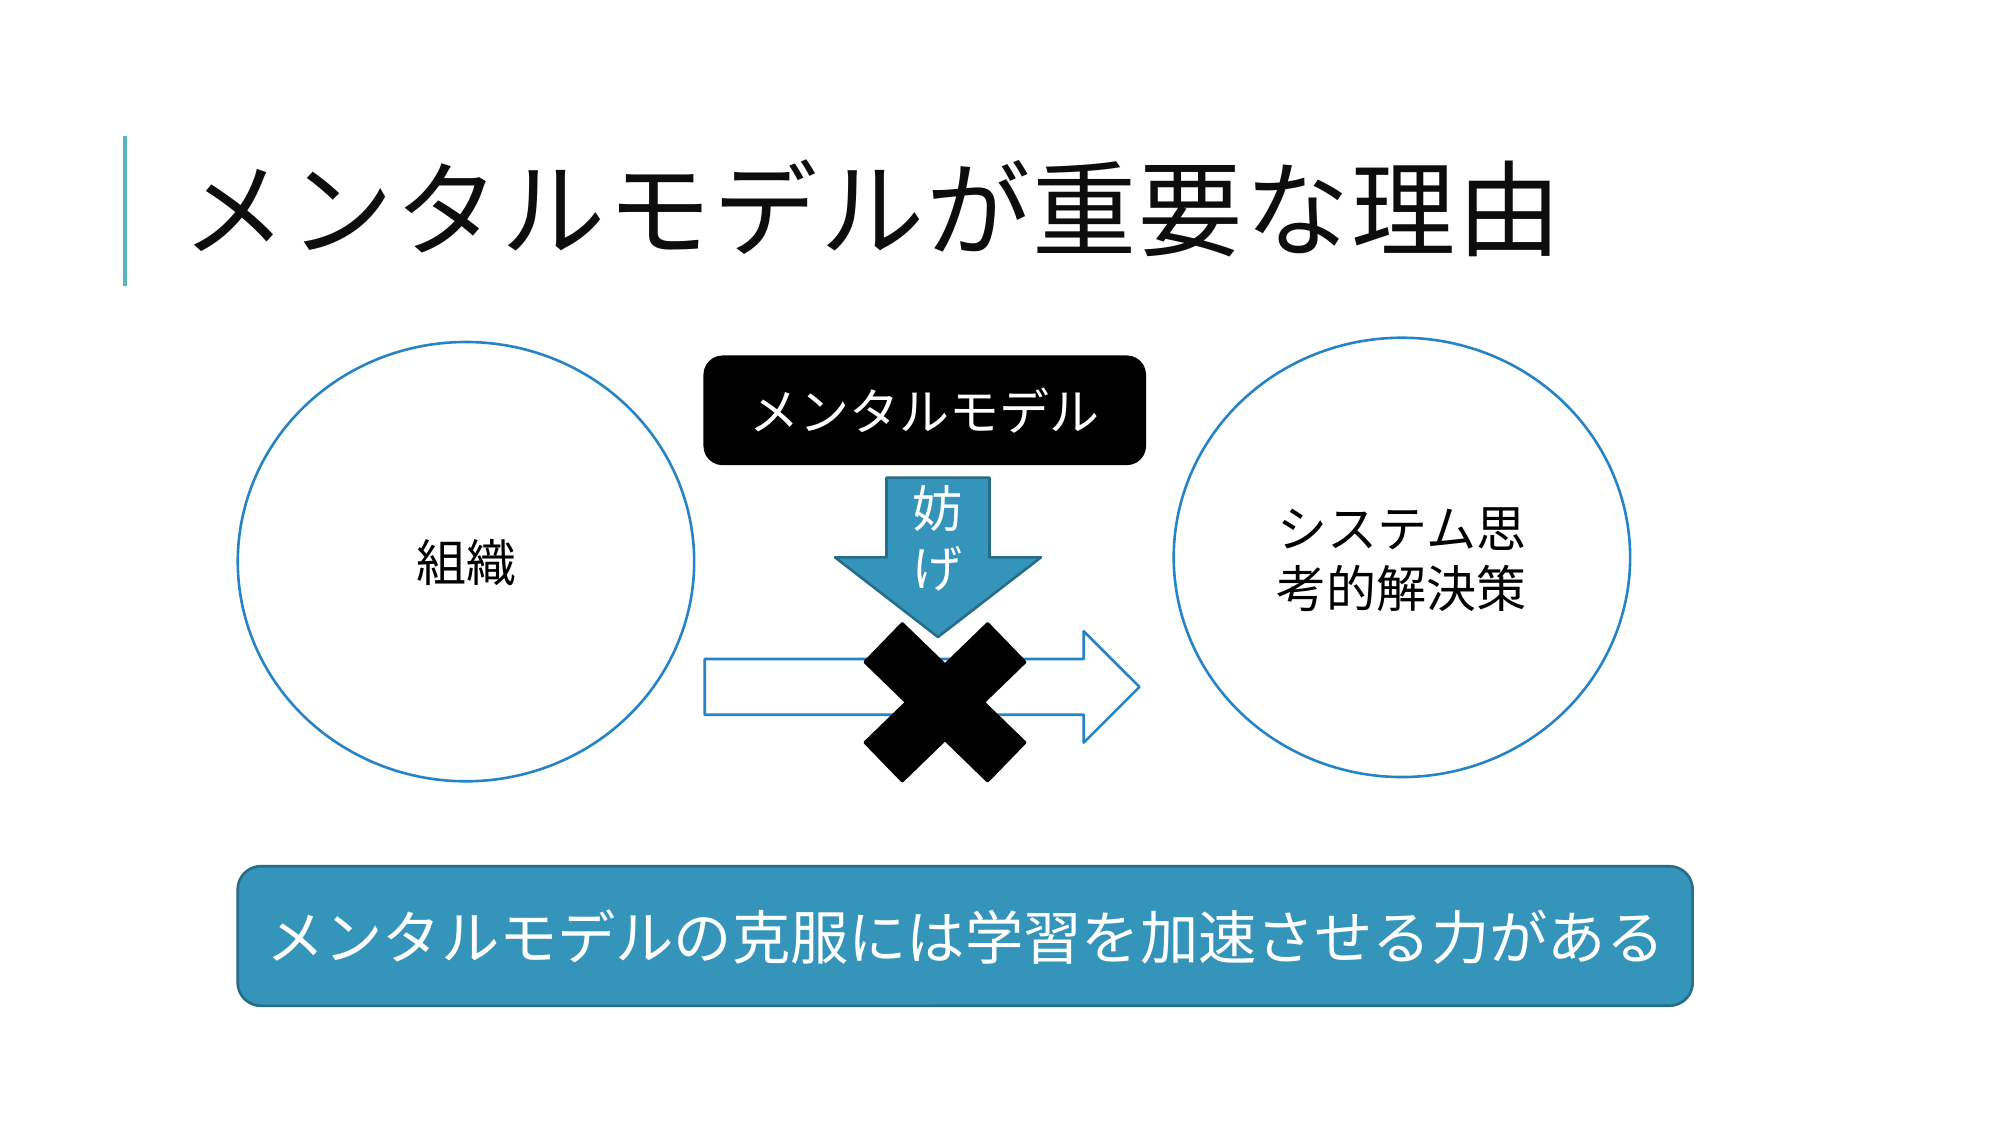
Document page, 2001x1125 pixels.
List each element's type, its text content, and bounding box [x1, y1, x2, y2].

text_box メンタルモデル [703, 355, 1147, 466]
text_box [940, 657, 950, 661]
text_box 妨げ [833, 476, 1043, 639]
title メンタルモデルが重要な理由 [168, 96, 1763, 342]
text_box 組織 [236, 340, 696, 783]
text_box メンタルモデルの克服には学習を加速させる力がある [236, 864, 1694, 1008]
text_box システム思考的解決策 [1172, 336, 1632, 779]
text_box [863, 622, 1027, 783]
text_box [987, 629, 1141, 744]
text_box [703, 657, 903, 717]
